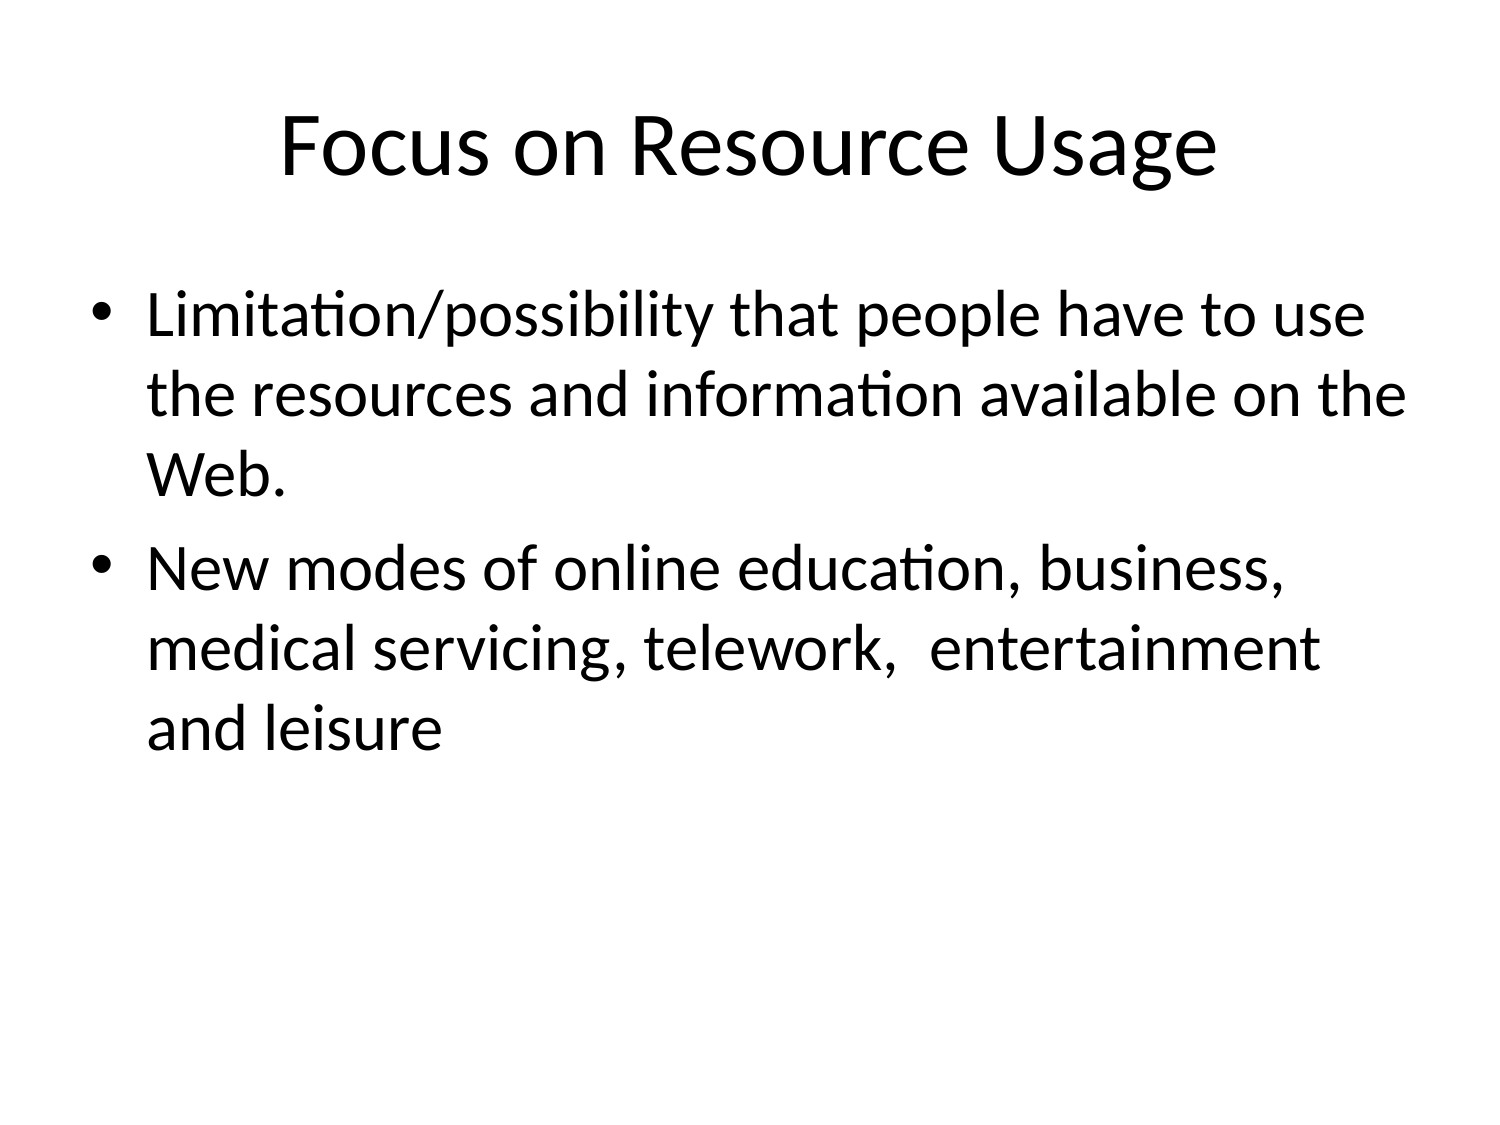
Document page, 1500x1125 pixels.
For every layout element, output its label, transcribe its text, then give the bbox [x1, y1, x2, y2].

list Limitation/possibility that people have to use the resources and information available on the Web. New modes of online education, business, medical servicing, telework, entertainment and leisure [75, 262, 1425, 1005]
title Focus on Resource Usage [75, 45, 1425, 233]
